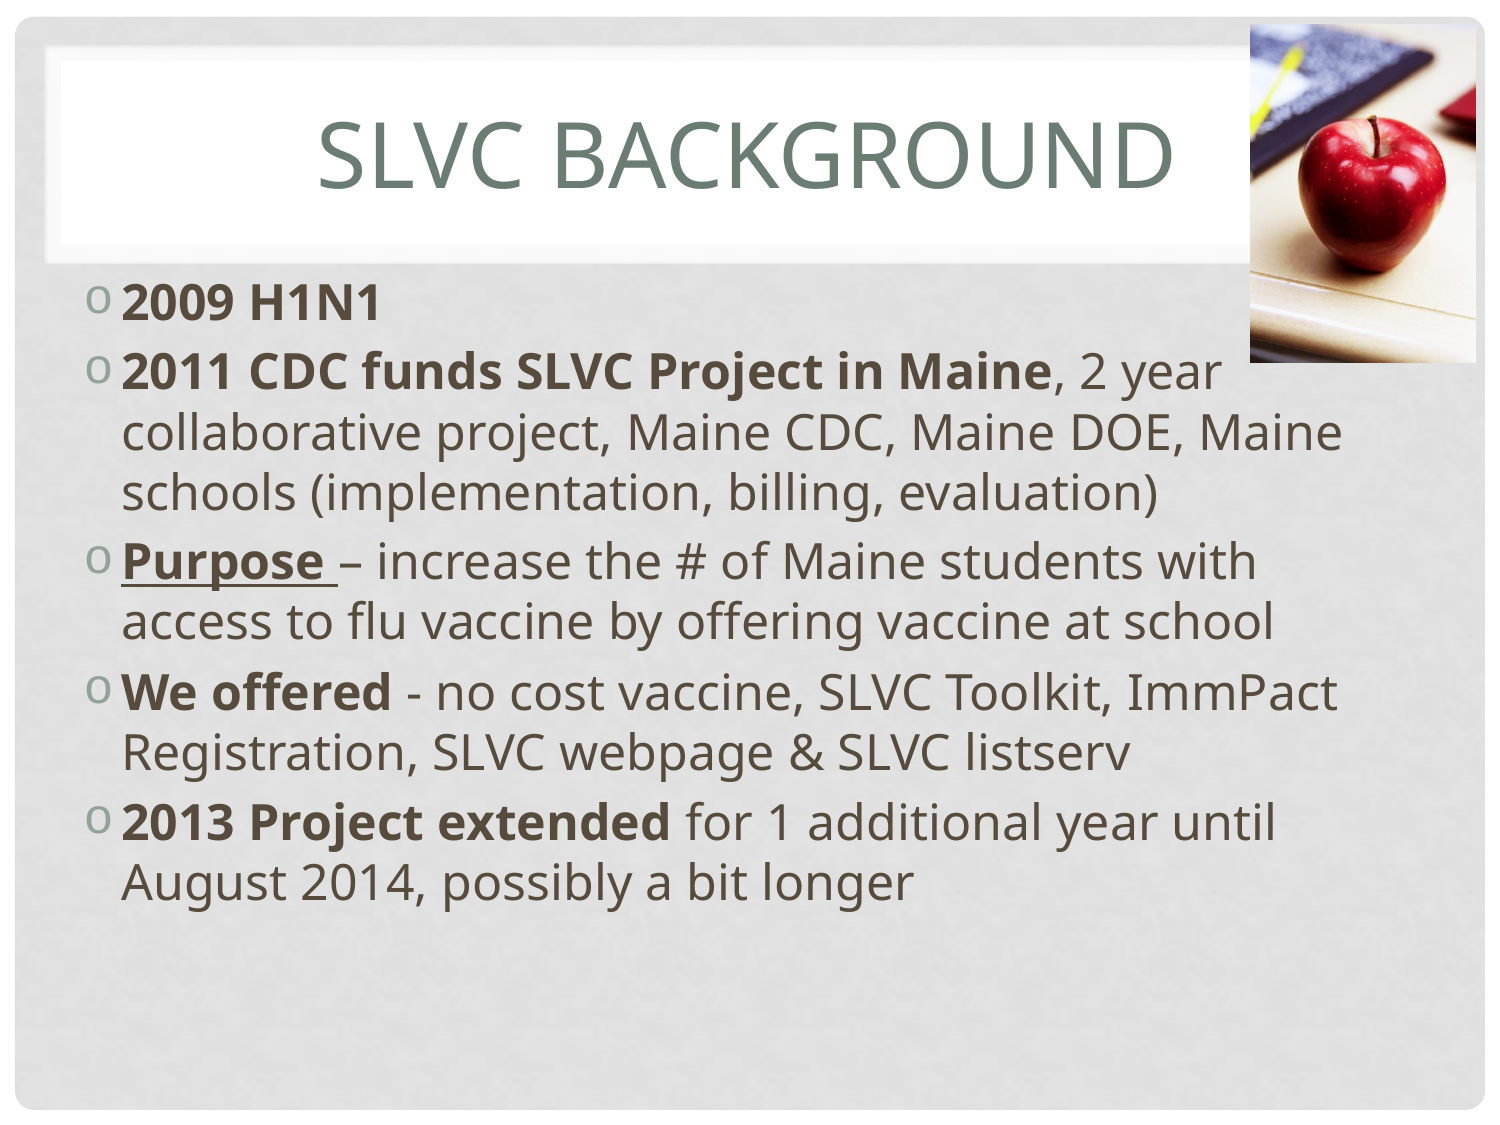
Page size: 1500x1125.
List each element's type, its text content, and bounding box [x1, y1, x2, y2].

list 2009 H1N1 2011 CDC funds SLVC Project in Maine, 2 year collaborative project, Maine CDC, Maine DOE, Maine schools (implementation, billing, evaluation) Purpose – increase the # of Maine students with access to flu vaccine by offering vaccine at school We offered - no cost vaccine, SLVC Toolkit, ImmPact Registration, SLVC webpage & SLVC listserv 2013 Project extended for 1 additional year until August 2014, possibly a bit longer [50, 262, 1375, 1063]
title SLVC Background [69, 66, 1249, 238]
picture [1249, 24, 1476, 363]
